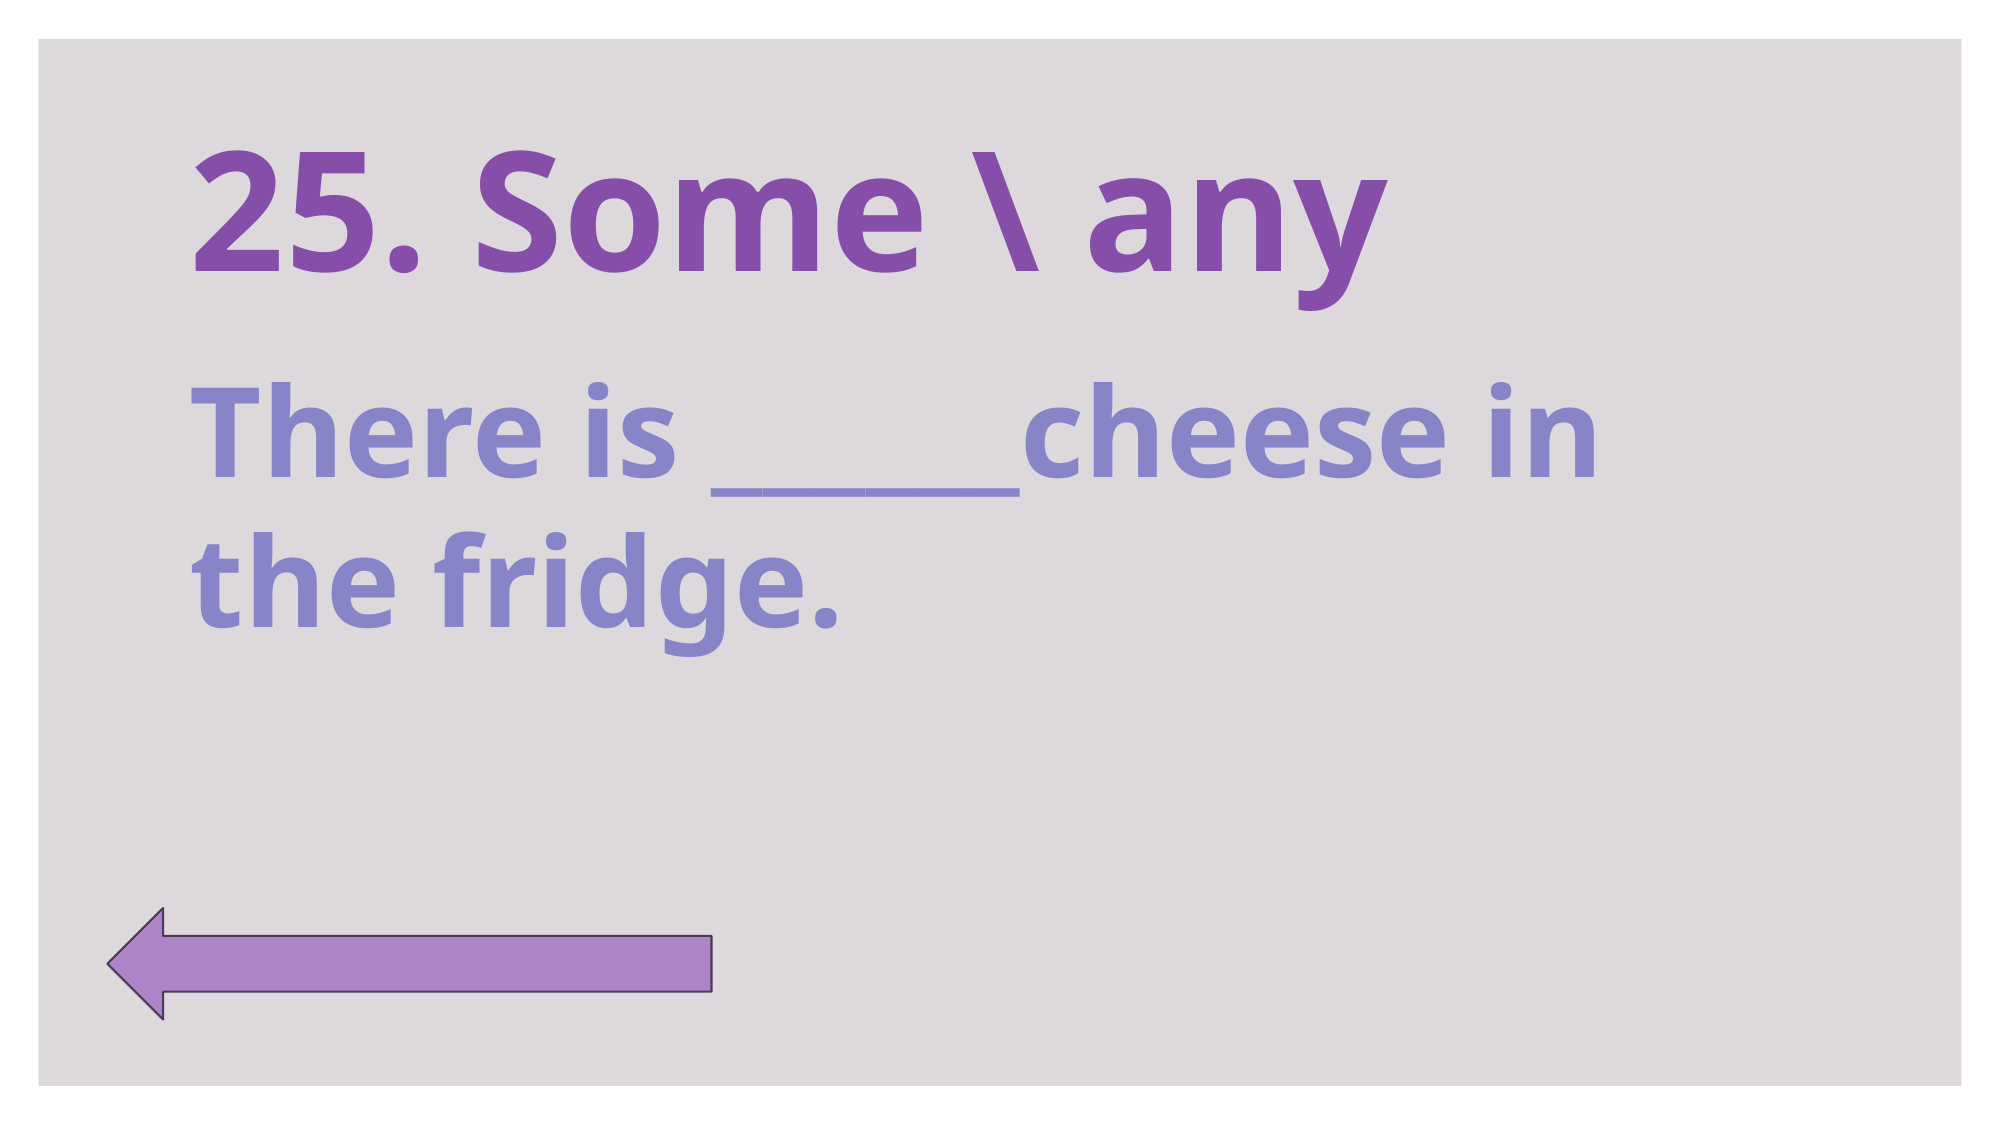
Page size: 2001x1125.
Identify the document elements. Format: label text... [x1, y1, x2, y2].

text_box [106, 907, 713, 1021]
list There is ______cheese in the fridge. [174, 345, 1825, 990]
title 25. Some \ any [174, 105, 1825, 331]
